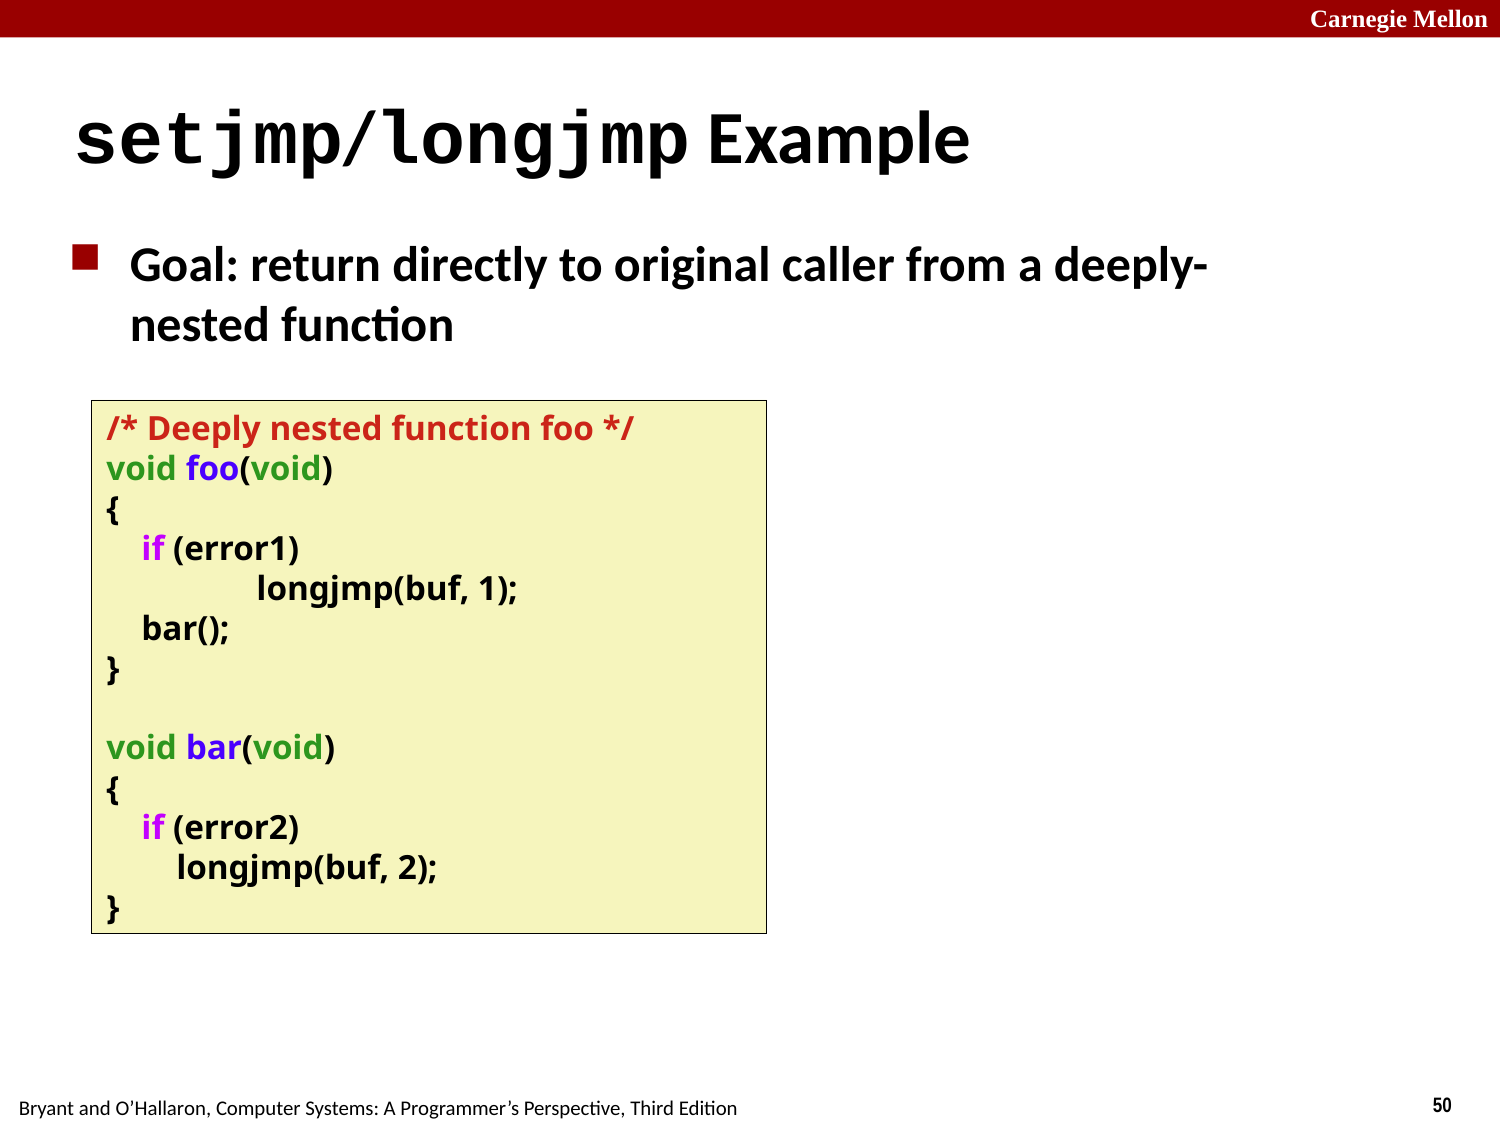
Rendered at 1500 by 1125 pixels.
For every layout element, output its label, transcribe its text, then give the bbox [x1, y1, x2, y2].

title setjmp/longjmp Example [58, 71, 1305, 197]
text_box /* Deeply nested function foo */ void foo(void) { if (error1) longjmp(buf, 1); bar(); } void bar(void) { if (error2) longjmp(buf, 2); } [91, 399, 767, 934]
list Goal: return directly to original caller from a deeply-nested function [58, 223, 1361, 376]
